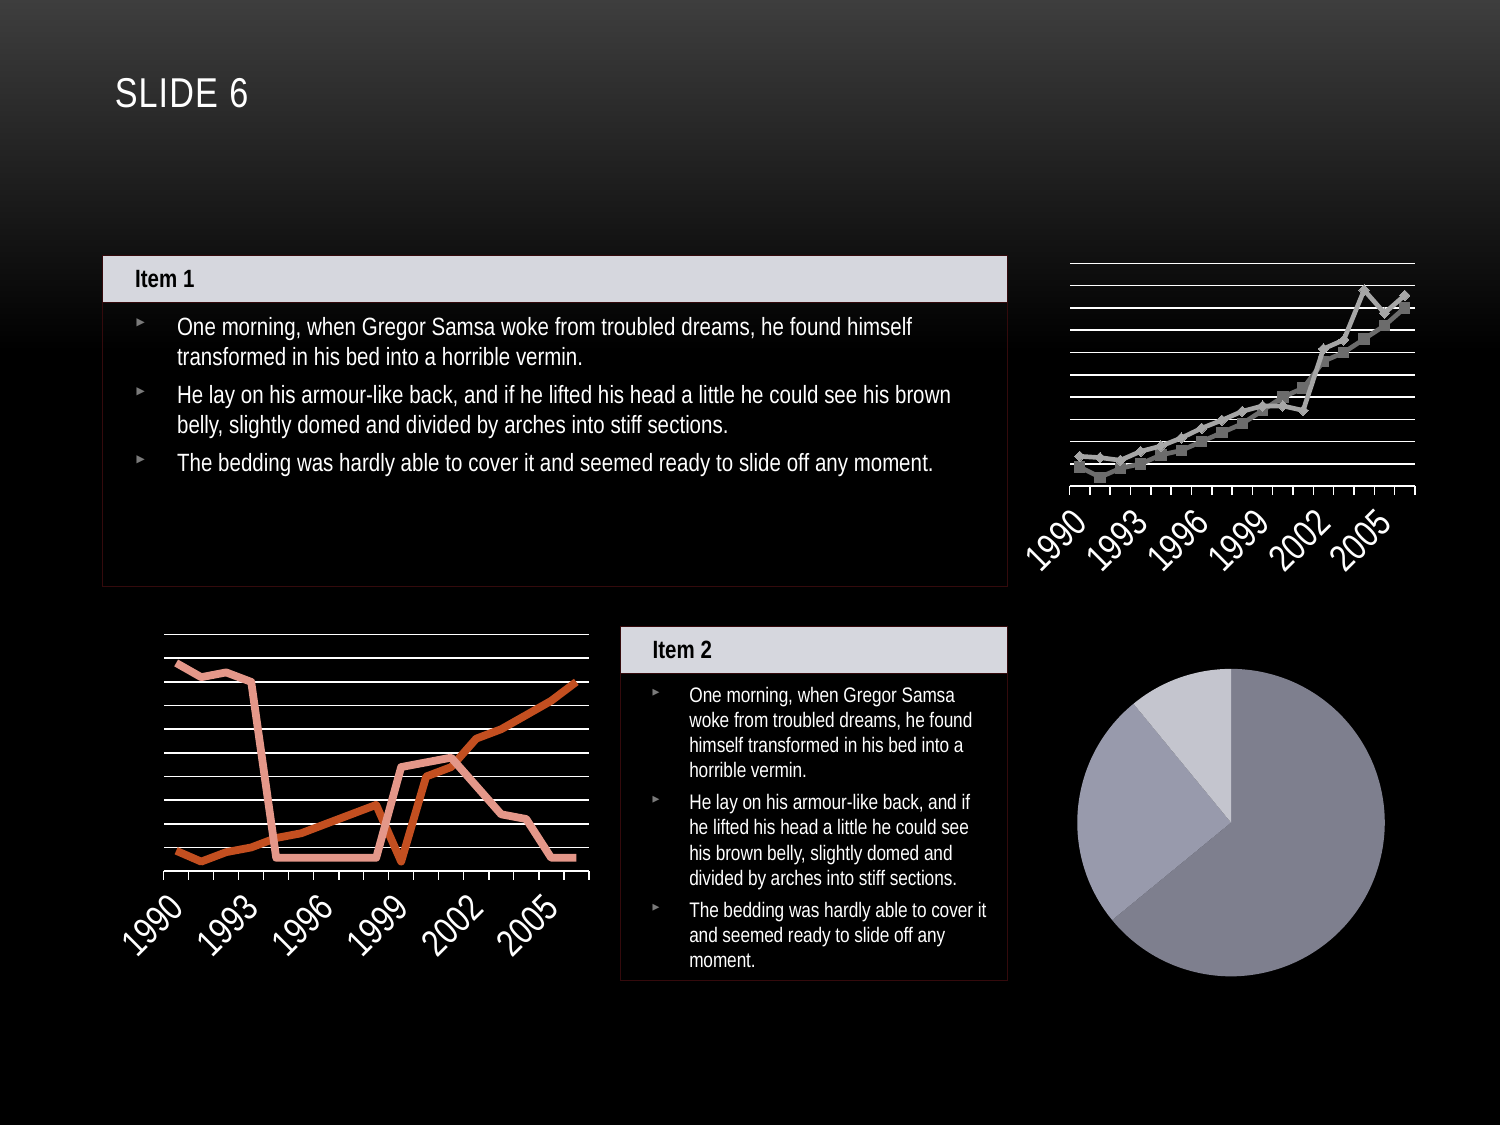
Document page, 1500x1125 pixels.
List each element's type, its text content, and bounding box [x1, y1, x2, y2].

text_box One morning, when Gregor Samsa woke from troubled dreams, he found himself transformed in his bed into a horrible vermin. He lay on his armour-like back, and if he lifted his head a little he could see his brown belly, slightly domed and divided by arches into stiff sections. The bedding was hardly able to cover it and seemed ready to slide off any moment. [102, 303, 1001, 587]
text_box Item 1 [102, 255, 1008, 303]
chart [1007, 256, 1424, 587]
text_box One morning, when Gregor Samsa woke from troubled dreams, he found himself transformed in his bed into a horrible vermin. He lay on his armour-like back, and if he lifted his head a little he could see his brown belly, slightly domed and divided by arches into stiff sections. The bedding was hardly able to cover it and seemed ready to slide off any moment. [620, 674, 948, 981]
title Slide 6 [99, 19, 1400, 124]
text_box Item 2 [620, 626, 1008, 674]
chart [953, 662, 1500, 984]
chart [102, 627, 599, 972]
